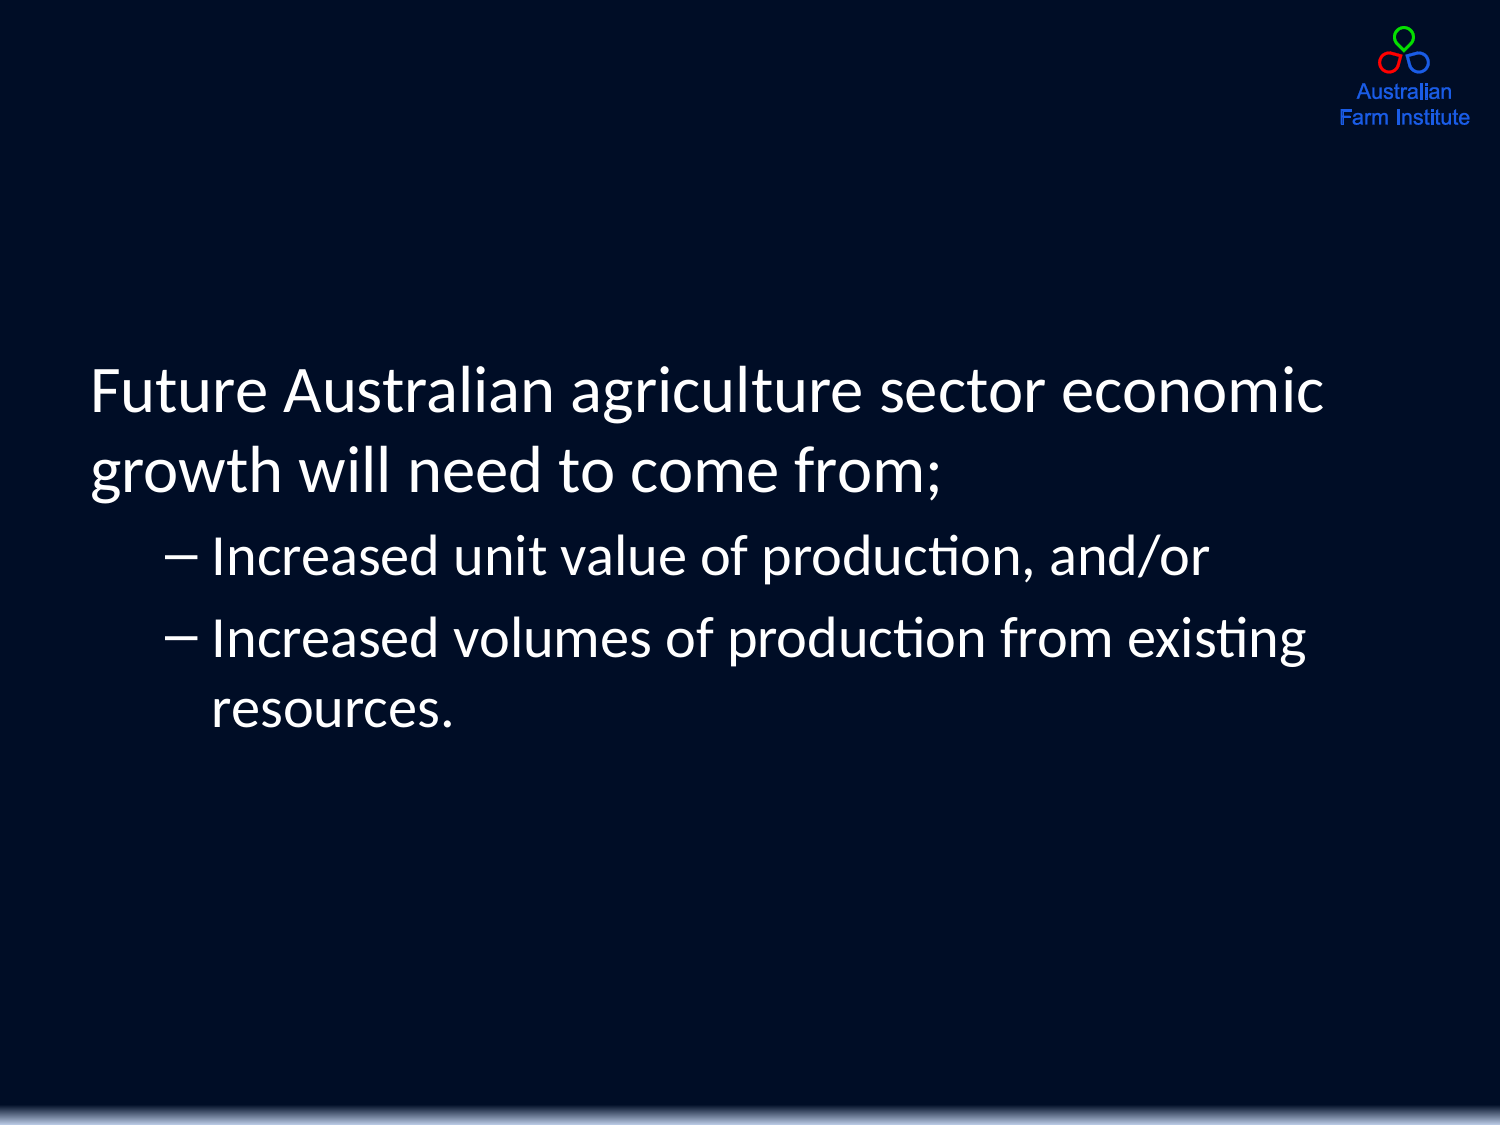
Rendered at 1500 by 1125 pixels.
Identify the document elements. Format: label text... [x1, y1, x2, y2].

list Future Australian agriculture sector economic growth will need to come from; Increased unit value of production, and/or Increased volumes of production from existing resources. [75, 338, 1425, 1005]
